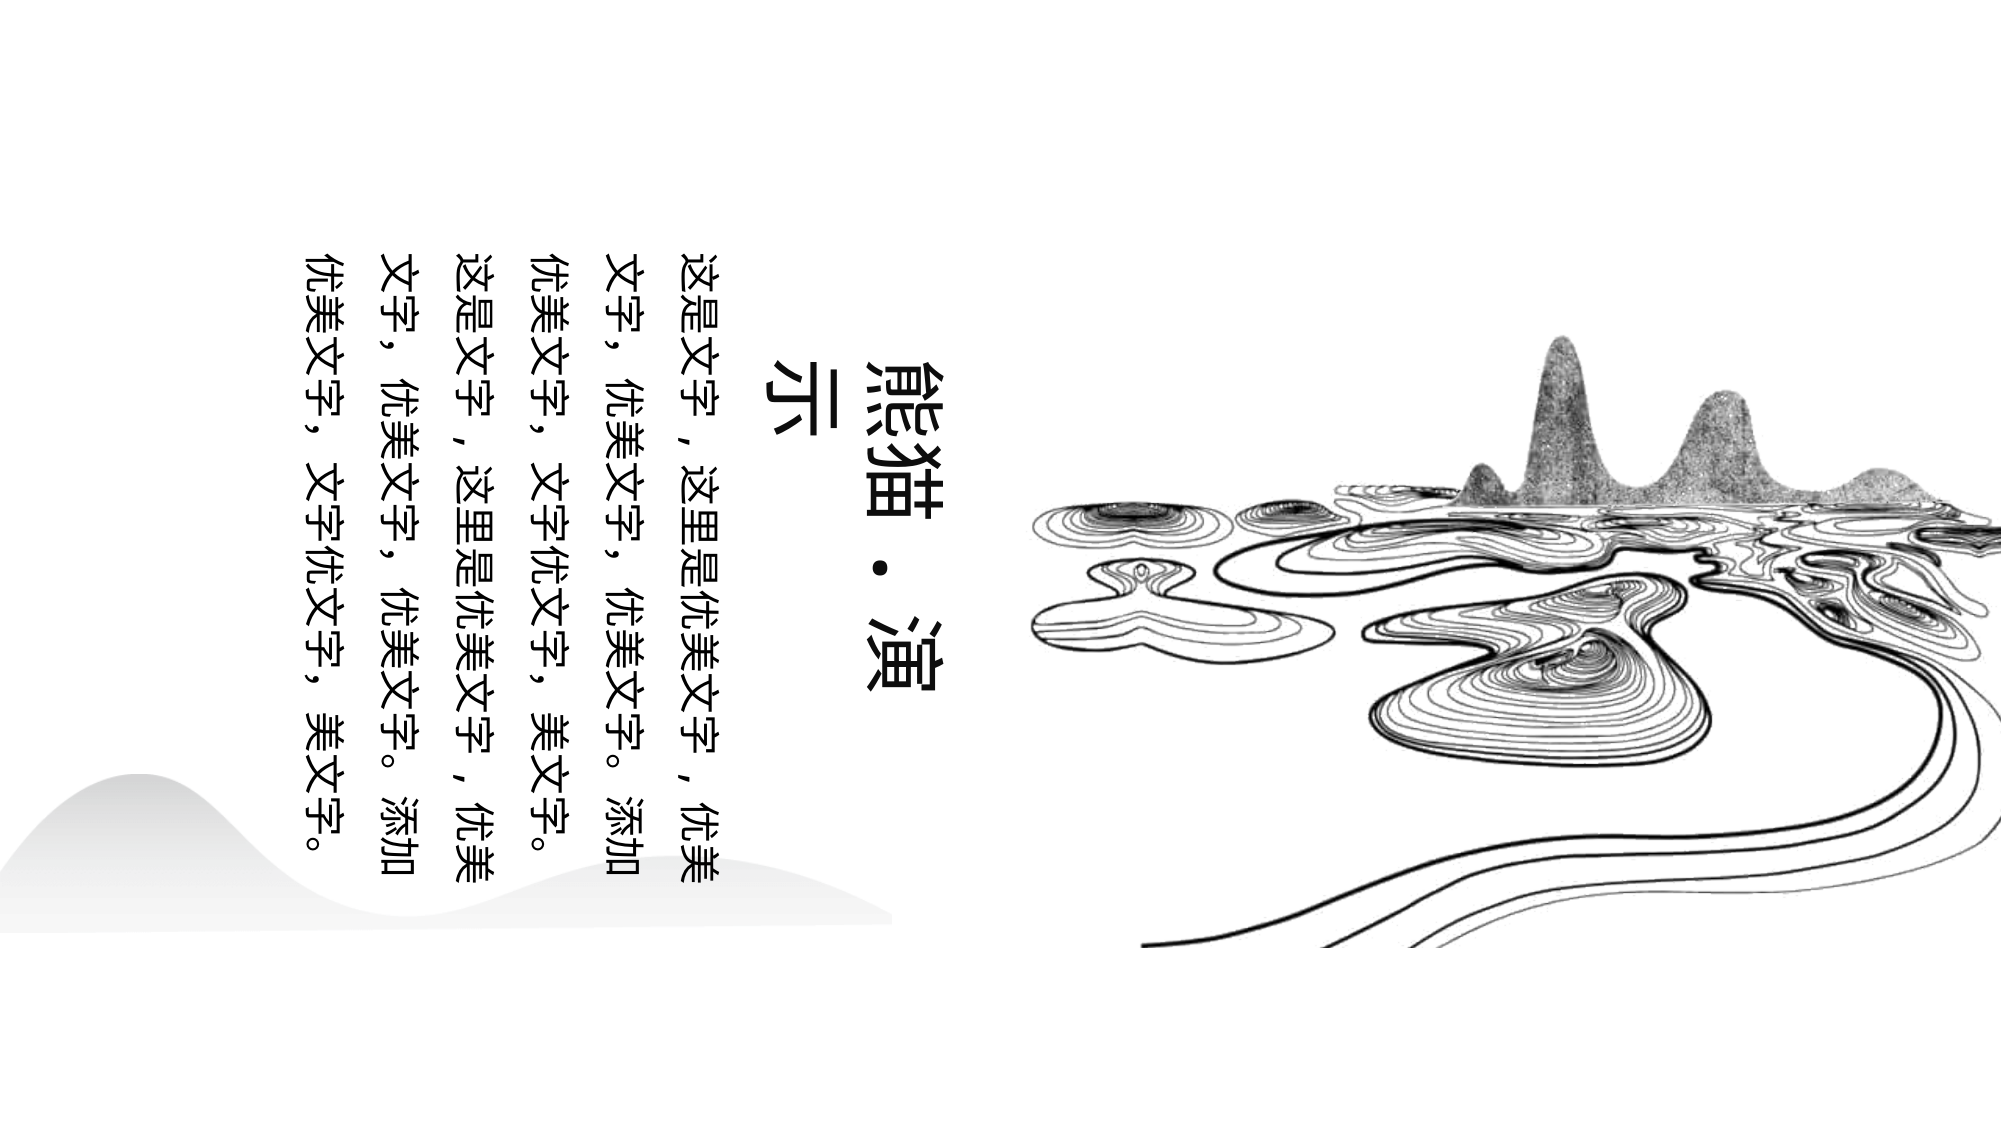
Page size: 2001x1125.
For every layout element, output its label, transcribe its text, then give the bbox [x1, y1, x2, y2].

text_box 这是文字,这里是优美文字,优美文字，优美文字，优美文字。添加优美文字，文字优文字，美文字。这是文字,这里是优美文字,优美文字，优美文字，优美文字。添加优美文字，文字优文字，美文字。 [122, 237, 759, 774]
text_box 熊猫.演示 [840, 349, 972, 776]
picture [0, 774, 892, 933]
picture [1023, 313, 2001, 948]
